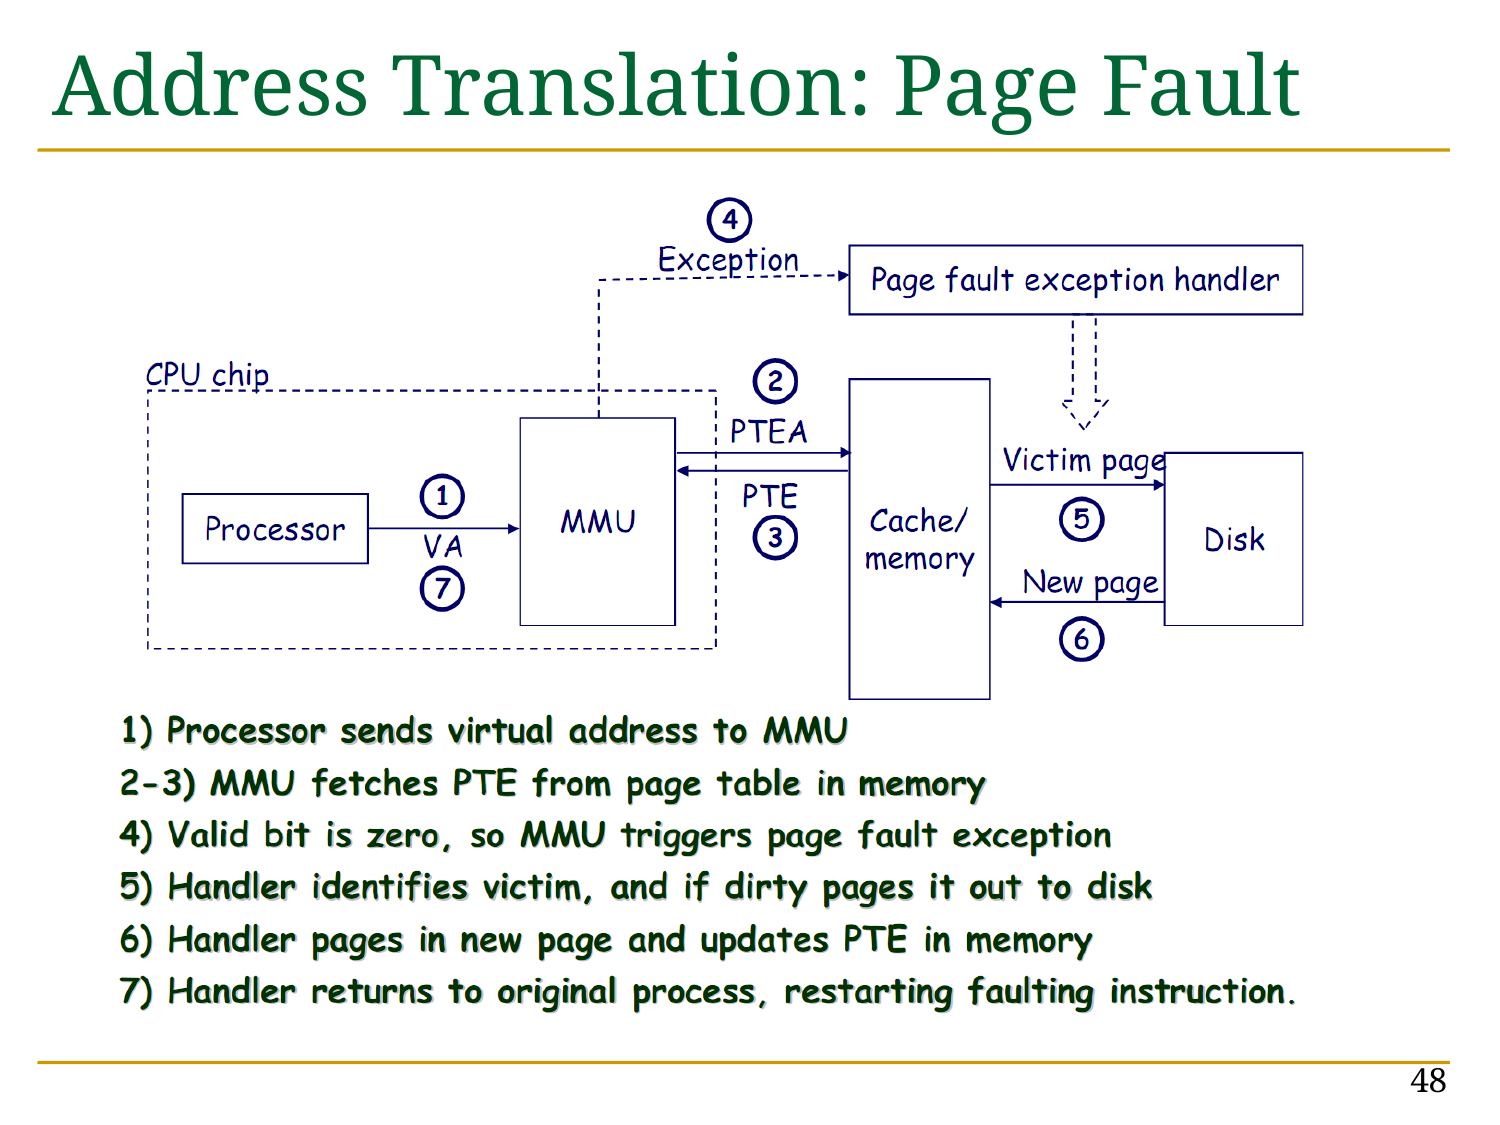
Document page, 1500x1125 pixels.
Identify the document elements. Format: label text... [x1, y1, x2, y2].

slide_number 48 [1112, 1037, 1463, 1113]
picture [112, 187, 1376, 1027]
title Address Translation: Page Fault [37, 24, 1450, 200]
